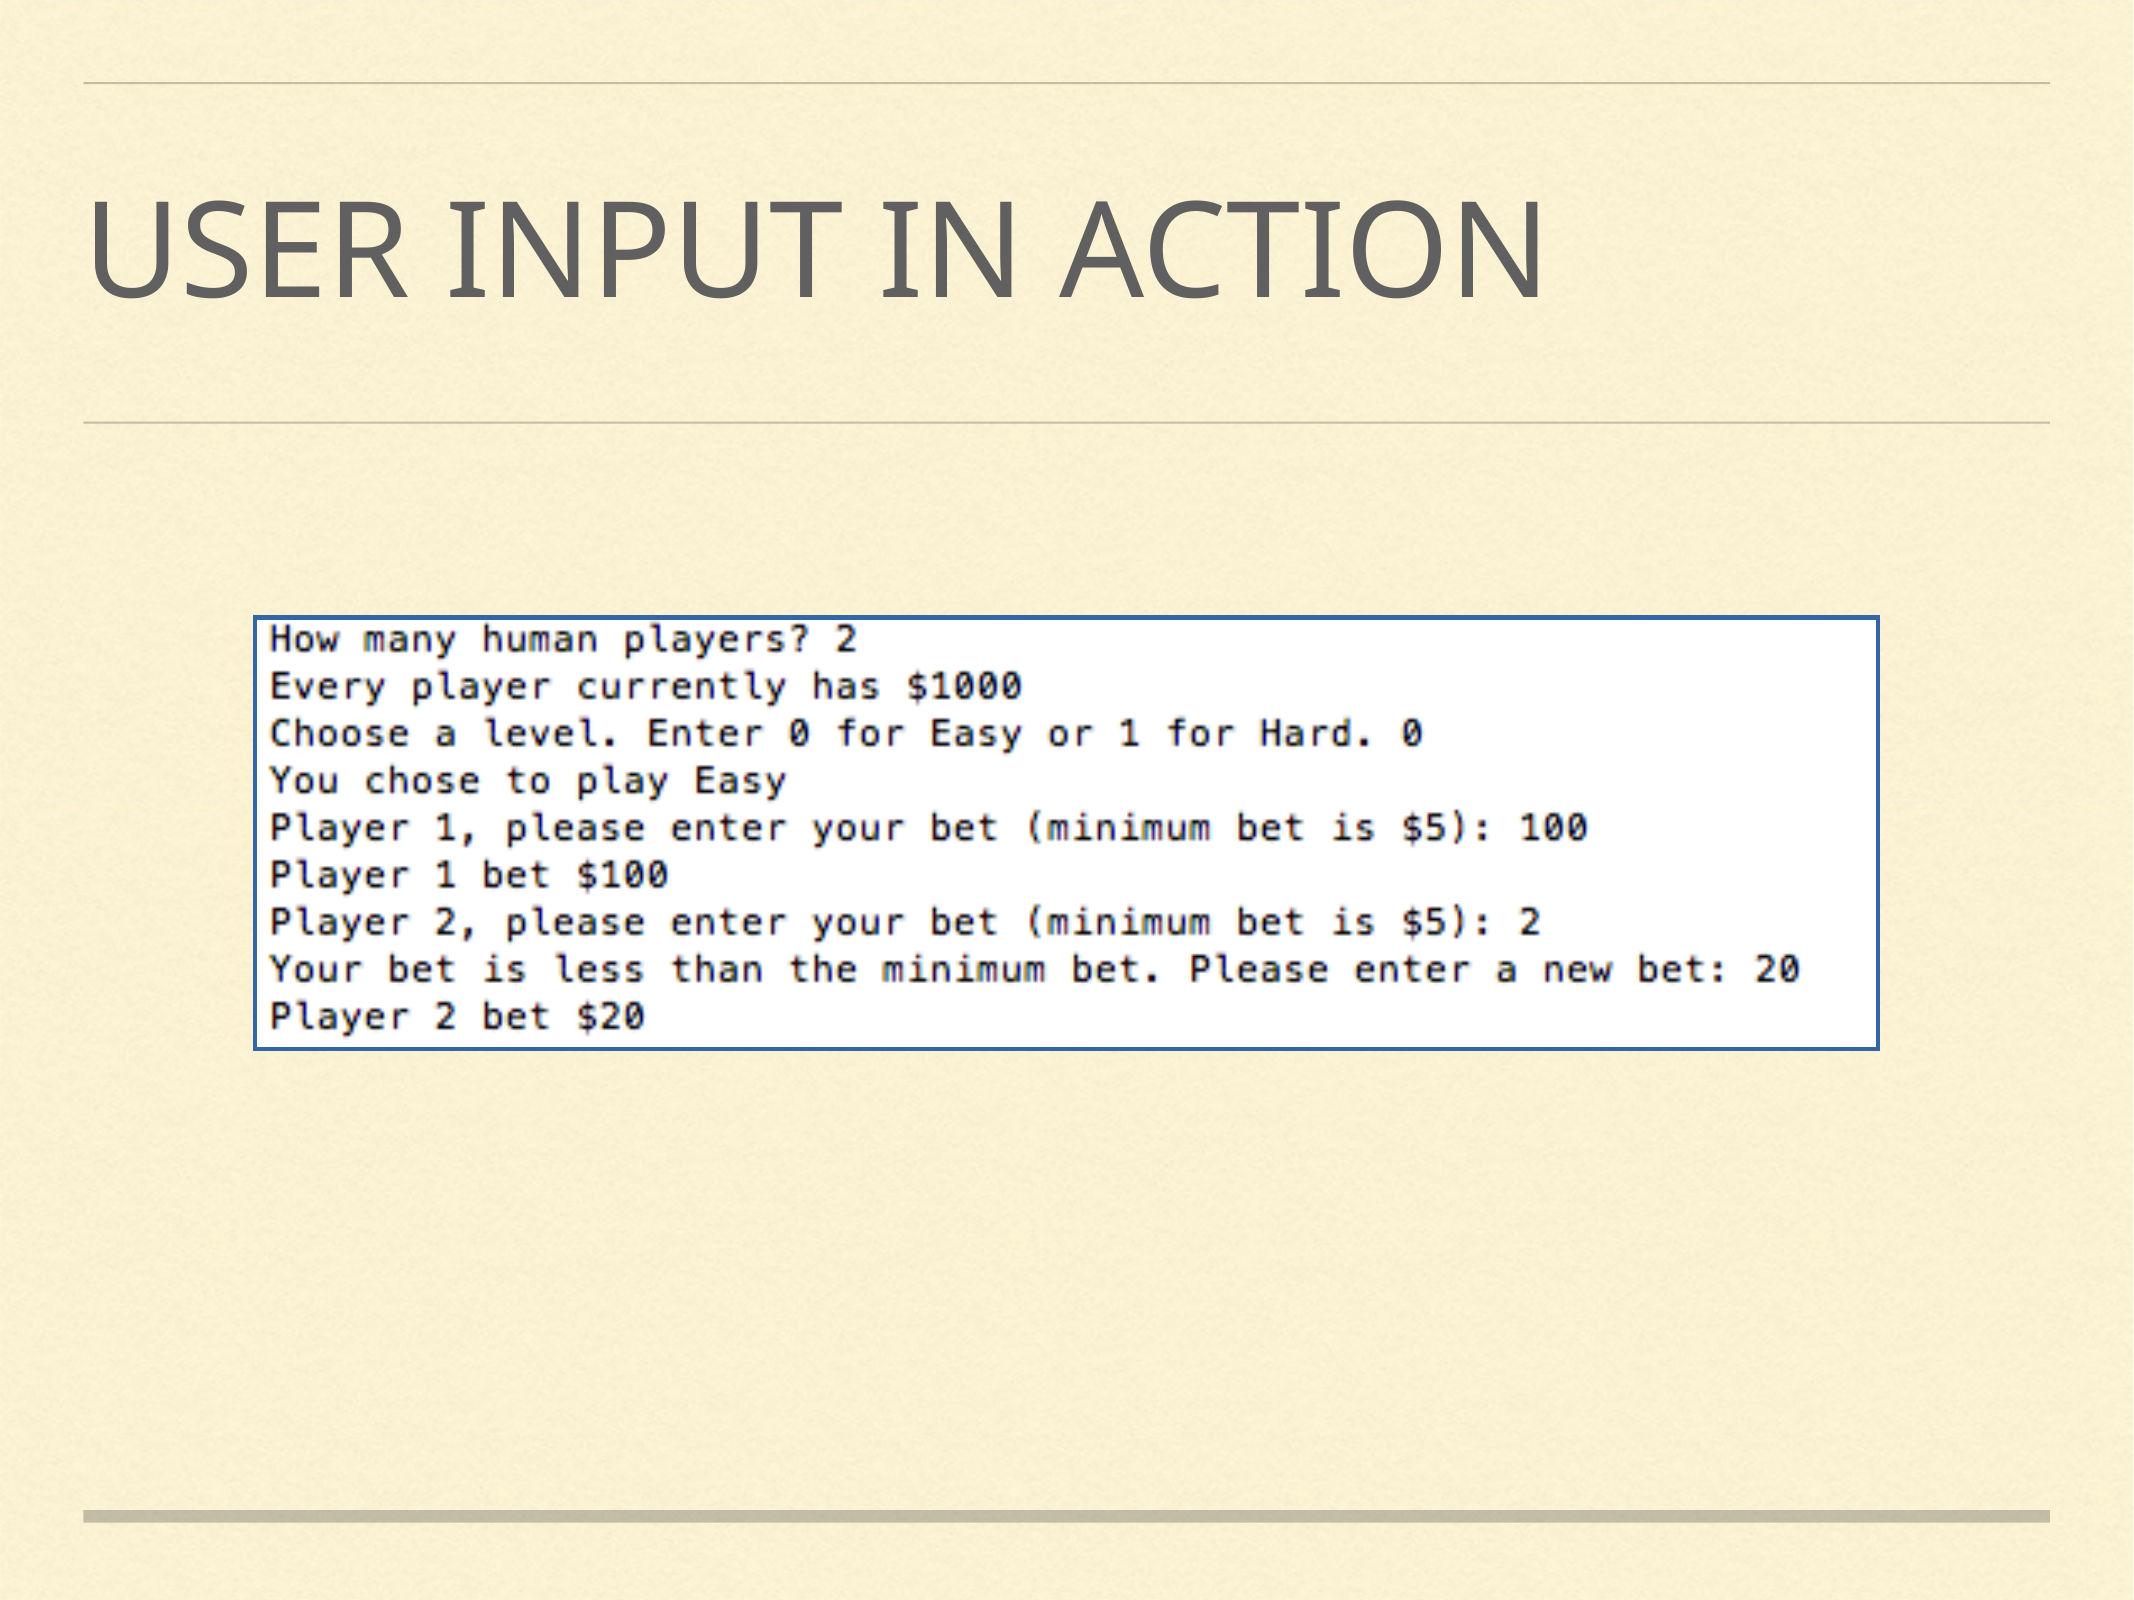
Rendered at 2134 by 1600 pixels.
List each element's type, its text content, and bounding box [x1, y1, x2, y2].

picture [0, 0, 2134, 1600]
title User Input in Action [82, 64, 2051, 444]
